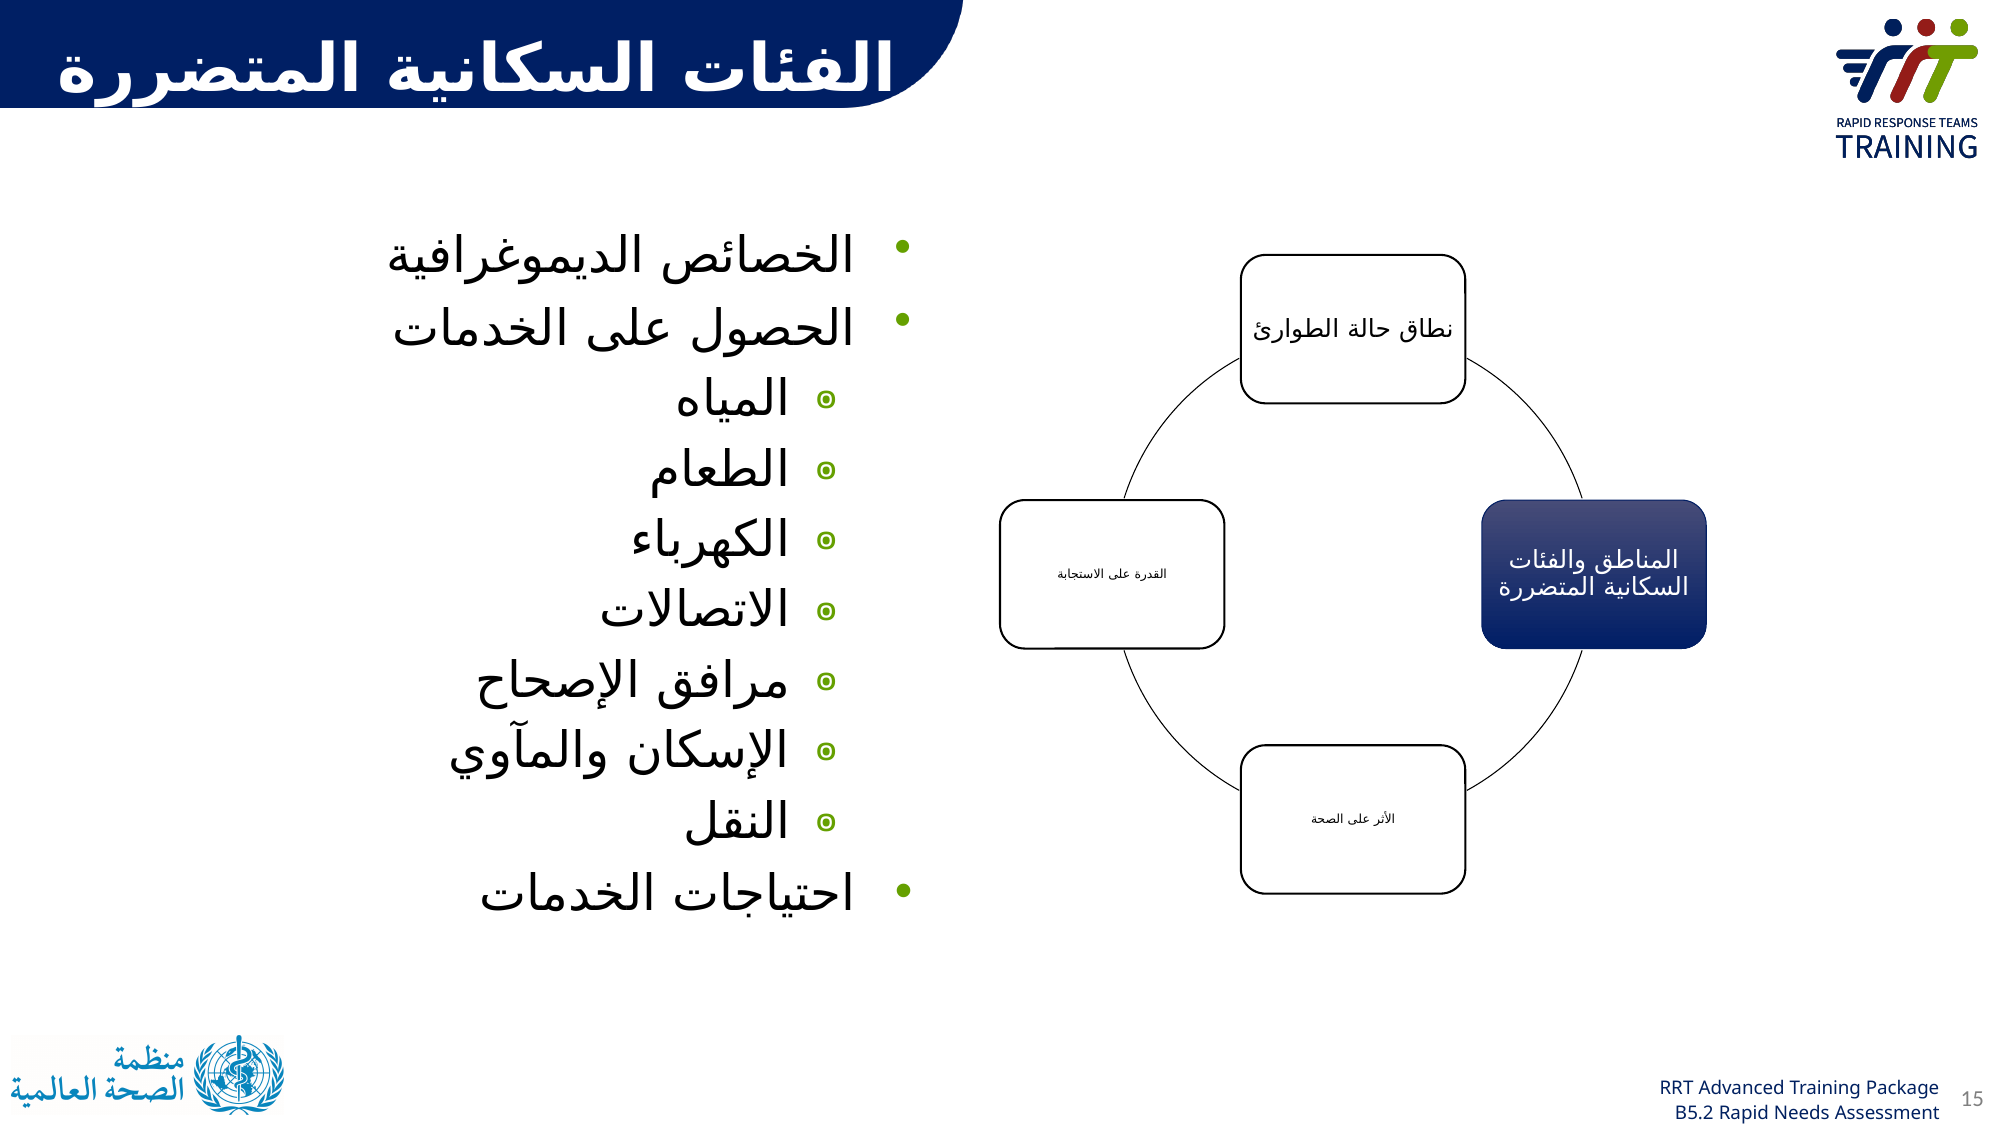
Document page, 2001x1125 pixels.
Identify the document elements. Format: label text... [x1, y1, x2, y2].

picture [1835, 19, 1978, 167]
text_box الخصائص الديموغرافية الحصول على الخدمات المياه الطعام الكهرباء الاتصالات مرافق الإصحاح الإسكان والمآوي النقل احتياجات الخدمات [239, 215, 920, 928]
text_box الفئات السكانية المتضررة [31, 7, 905, 132]
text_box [999, 254, 1707, 894]
picture [241, 1050, 247, 1059]
picture [0, 0, 964, 108]
picture [11, 1035, 284, 1115]
